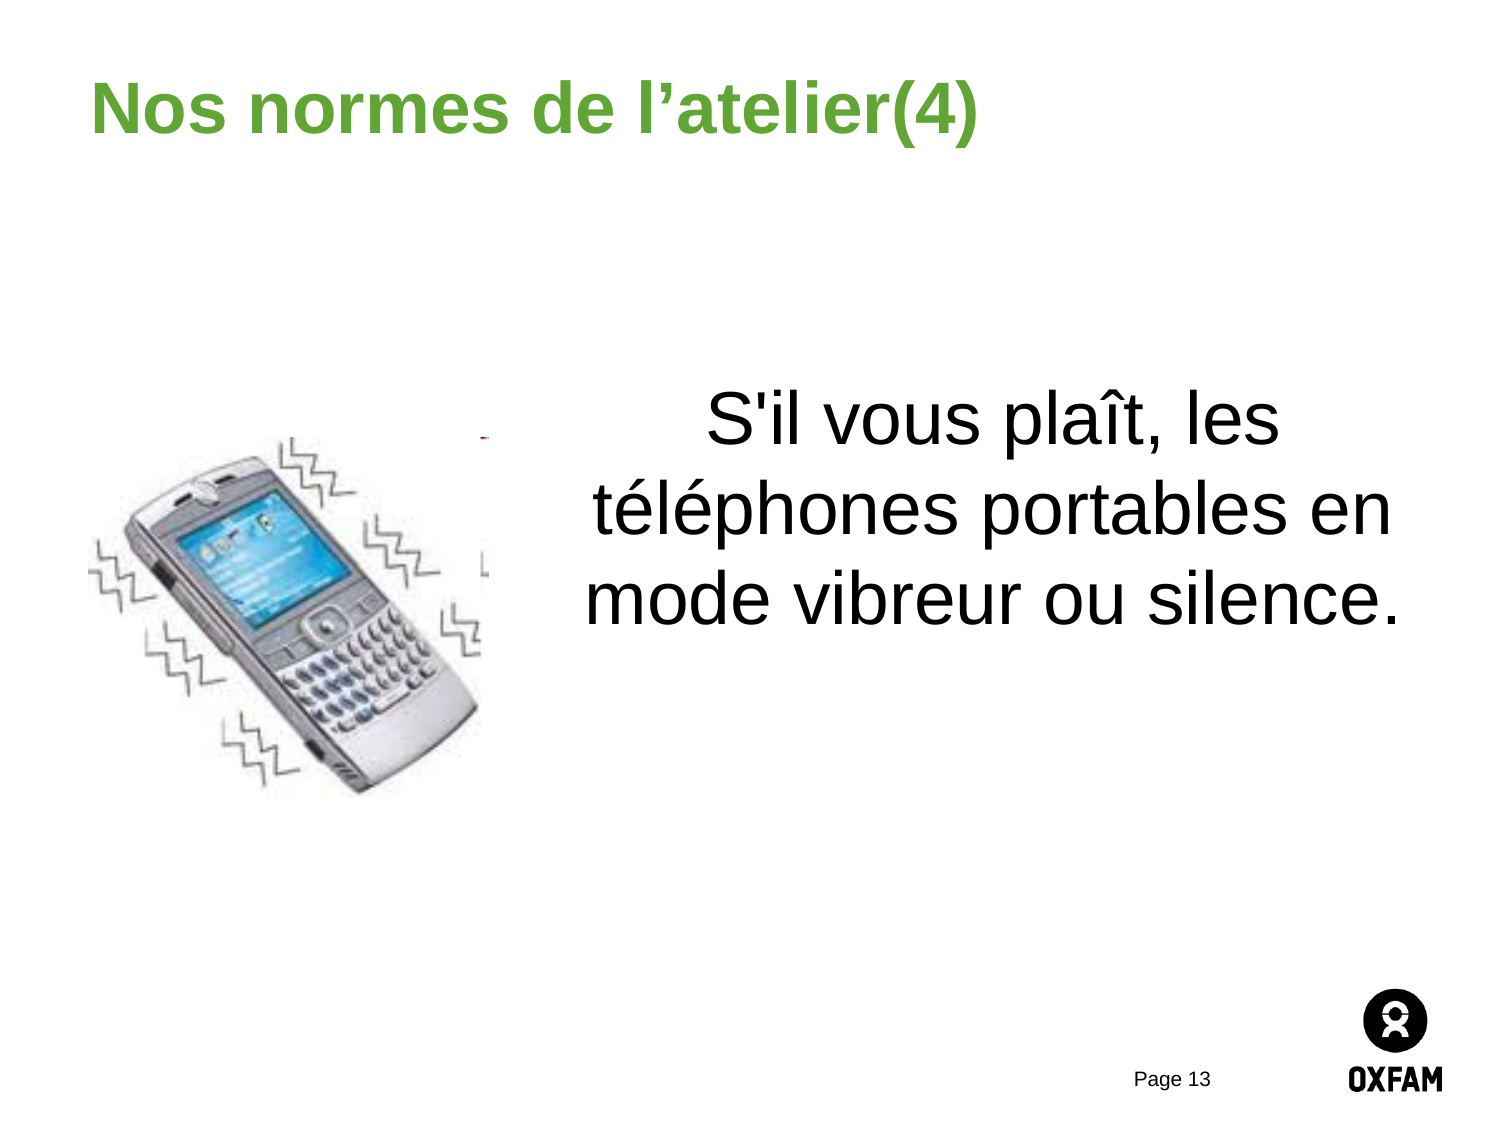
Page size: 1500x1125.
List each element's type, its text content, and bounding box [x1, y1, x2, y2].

picture [1345, 985, 1445, 1095]
title Nos normes de l’atelier(4) [74, 44, 1426, 164]
picture [88, 437, 489, 798]
list S'il vous plaît, les téléphones portables en mode vibreur ou silence. [49, 361, 1451, 926]
